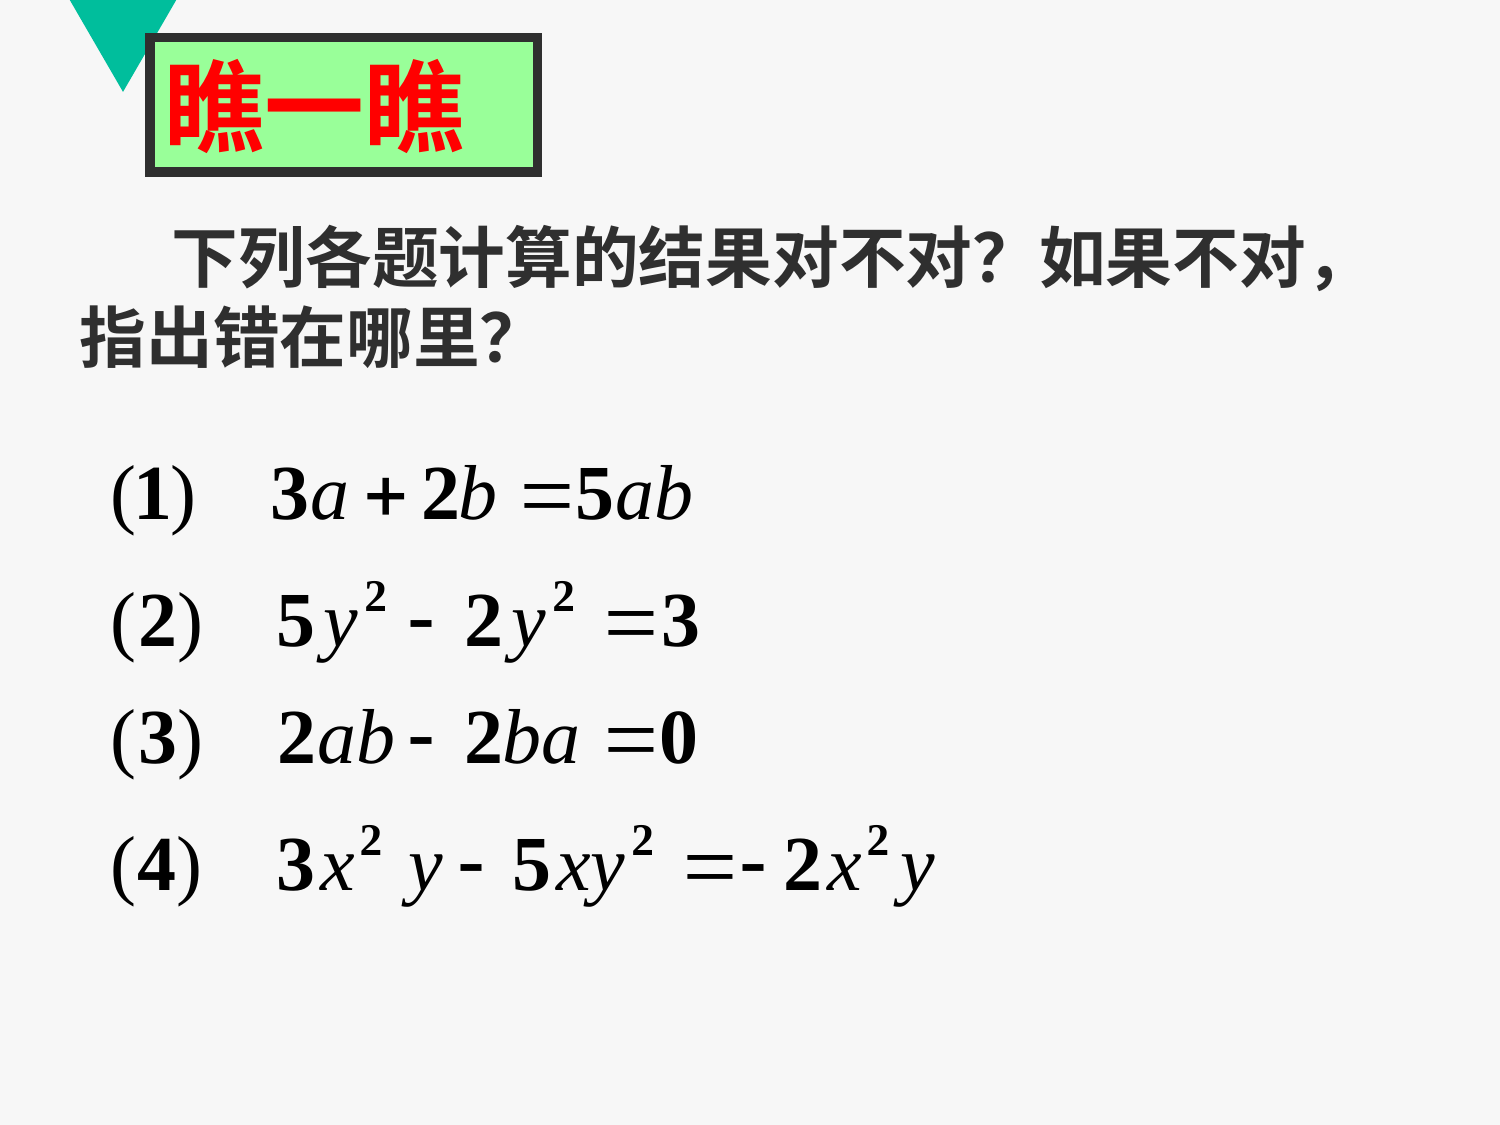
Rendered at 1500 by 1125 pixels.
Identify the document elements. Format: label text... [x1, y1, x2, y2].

text_box 瞧一瞧 [149, 37, 538, 173]
text_box 下列各题计算的结果对不对？如果不对，指出错在哪里？ [64, 207, 1440, 383]
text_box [100, 444, 951, 925]
